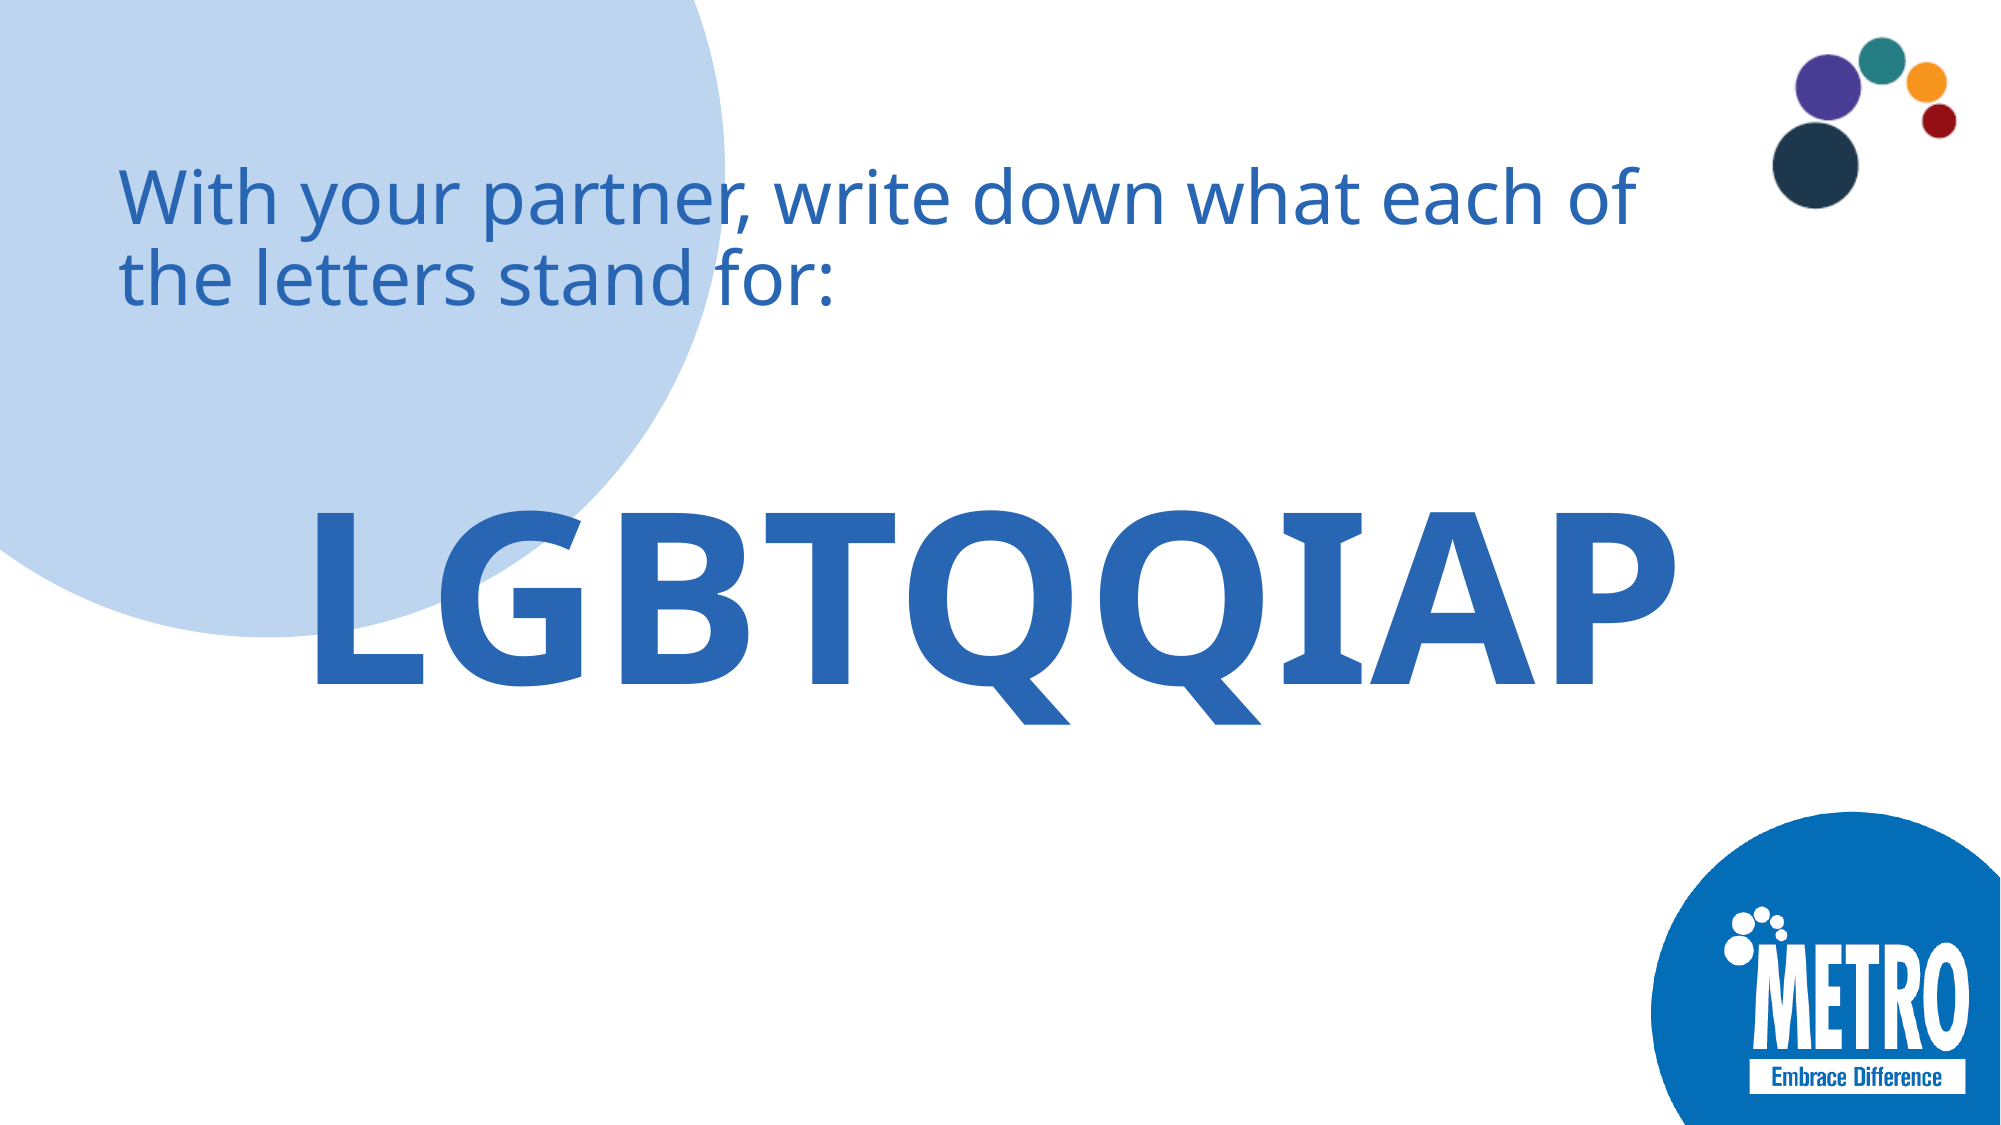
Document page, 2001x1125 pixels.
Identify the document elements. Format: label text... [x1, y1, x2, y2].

text_box LGBTQQIAP [211, 429, 1772, 785]
picture [1651, 811, 2001, 1125]
picture [1759, 31, 1964, 215]
text_box With your partner, write down what each of the letters stand for: [103, 152, 1772, 429]
